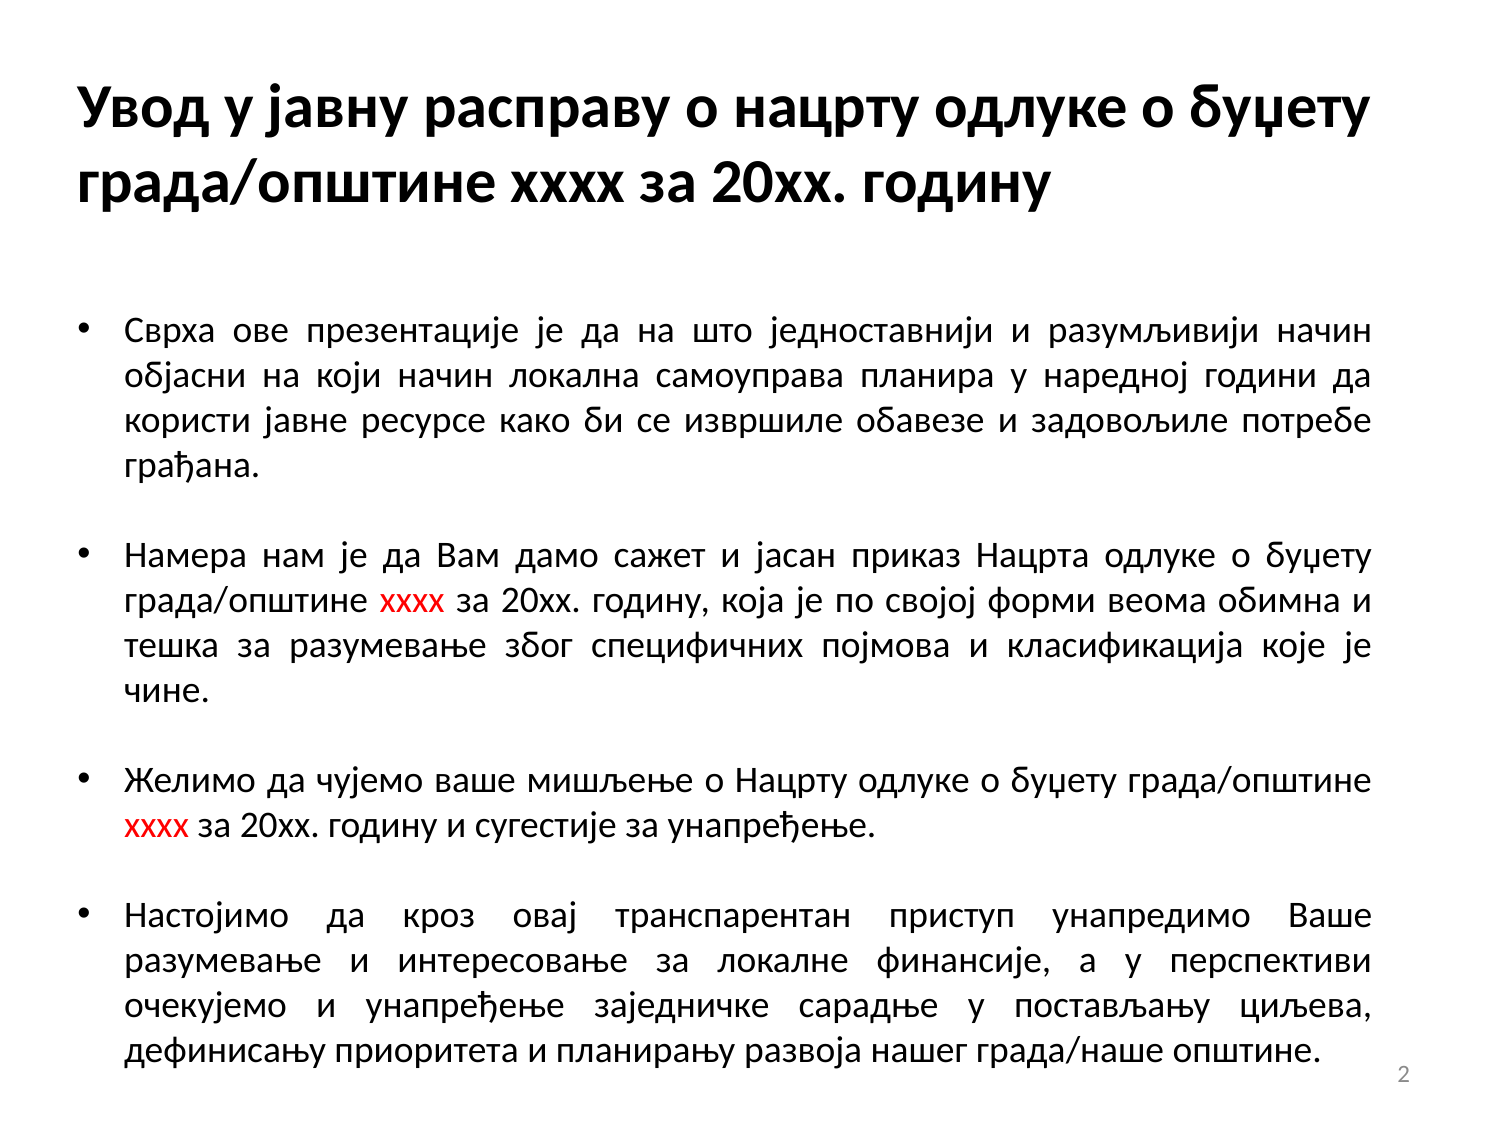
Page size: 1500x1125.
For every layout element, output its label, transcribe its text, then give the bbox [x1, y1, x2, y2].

text_box Увод у јавну расправу о нацрту одлуке о буџету града/општине хххх за 20хх. годину Сврха ове презентације је да на што једноставнији и разумљивији начин објасни на који начин локална самоуправа планира у наредној години да користи јавне ресурсе како би се извршиле обавезе и задовољиле потребе грађана. Намера нам је да Вам дамо сажет и јасан приказ Нацрта одлуке о буџету града/општине xxxx за 20хх. годину, која је по својој форми веома обимна и тешка за разумевање због специфичних појмова и класификација које је чине. Желимо да чујемо ваше мишљење о Нацрту одлуке о буџету града/општине xxxx за 20хх. годину и сугестије за унапређење. Настојимо да кроз овај транспарентан приступ унапредимо Ваше разумевање и интересовање за локалне финансије, а у перспективи очекујемо и унапређење заједничке сарадње у постављању циљева, дефинисању приоритета и планирању развоја нашег града/наше општине. [62, 57, 1388, 1078]
slide_number 2 [1074, 1042, 1425, 1103]
